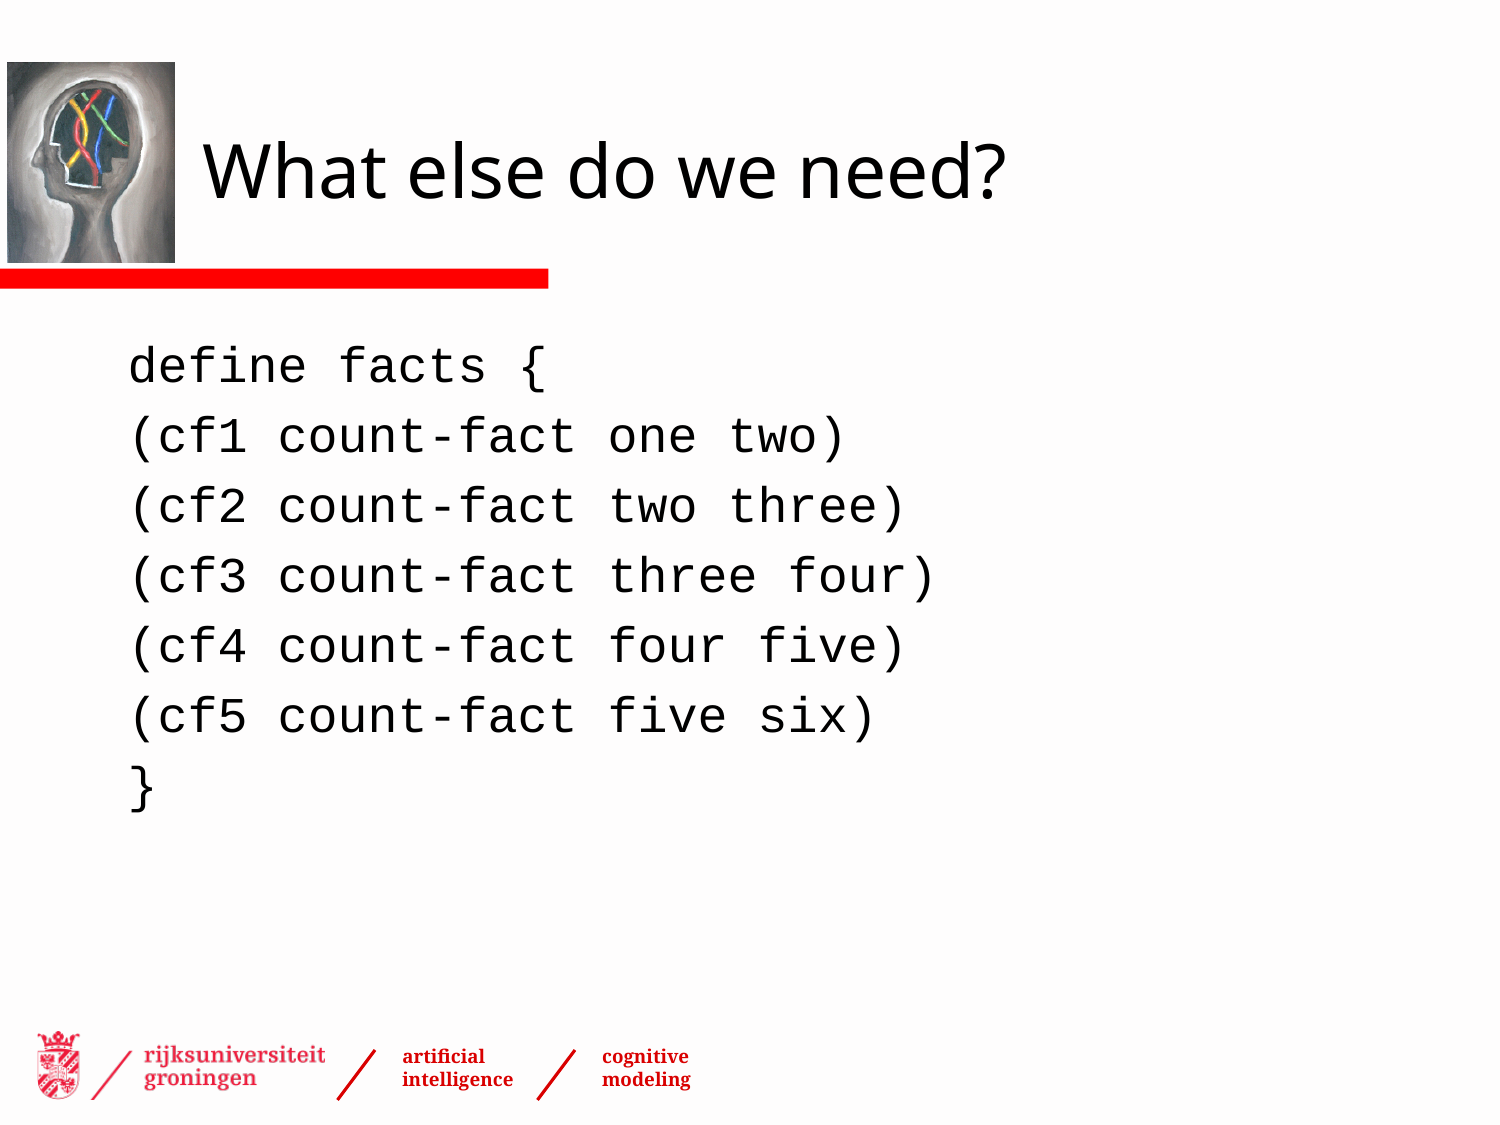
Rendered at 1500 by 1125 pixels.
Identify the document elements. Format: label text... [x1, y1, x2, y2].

picture [7, 62, 175, 263]
list define facts { (cf1 count-fact one two) (cf2 count-fact two three) (cf3 count-fact three four) (cf4 count-fact four five) (cf5 count-fact five six) } [112, 324, 1388, 1001]
title What else do we need? [187, 74, 1463, 263]
